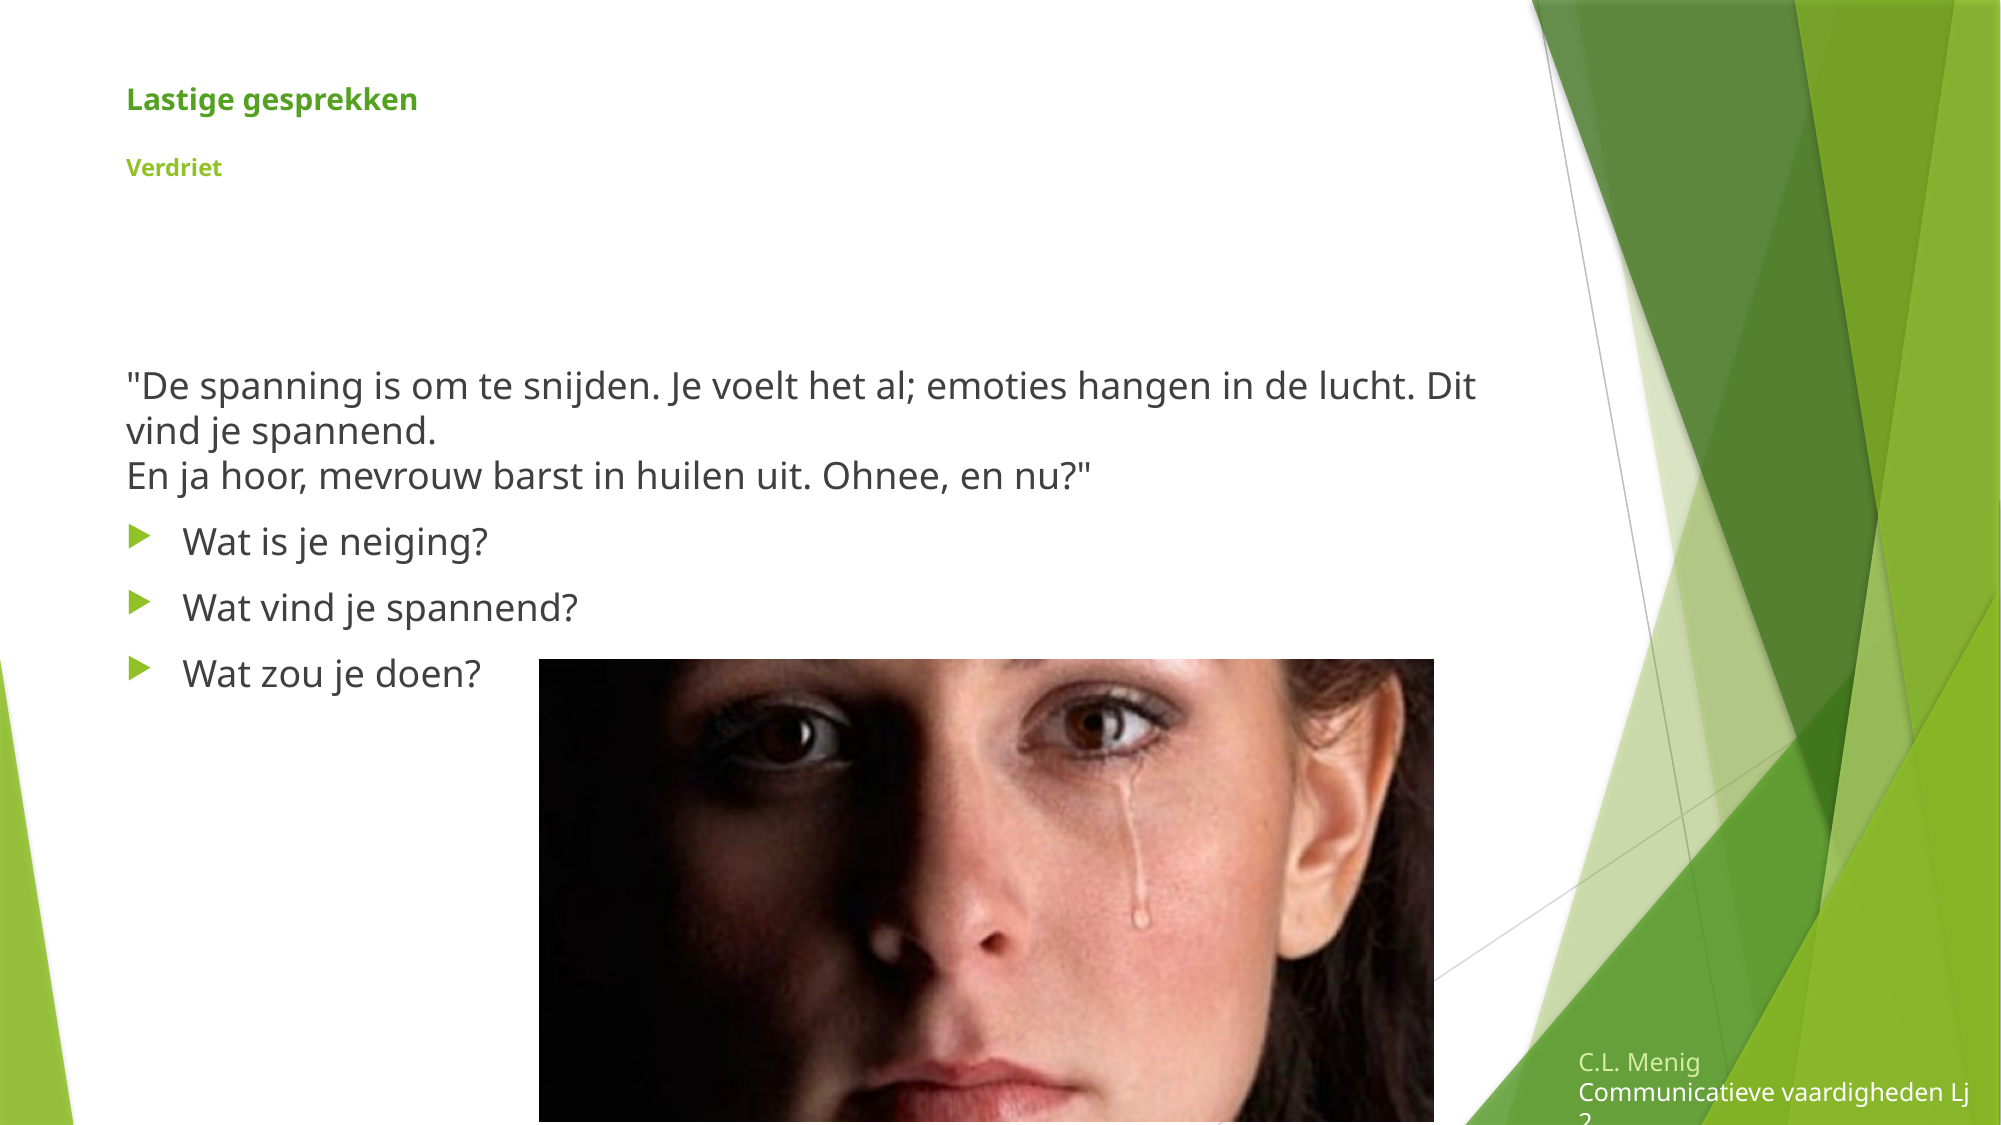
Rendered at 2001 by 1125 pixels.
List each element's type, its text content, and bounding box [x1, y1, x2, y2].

picture [539, 658, 1434, 1123]
list "De spanning is om te snijden. Je voelt het al; emoties hangen in de lucht. Dit vind je spannend. En ja hoor, mevrouw barst in huilen uit. Ohnee, en nu?" Wat is je neiging? Wat vind je spannend? Wat zou je doen? [111, 354, 1522, 992]
title Lastige gesprekken Verdriet [111, 72, 1522, 224]
text_box C.L. Menig Communicatieve vaardigheden Lj 2 [1563, 1038, 2000, 1125]
